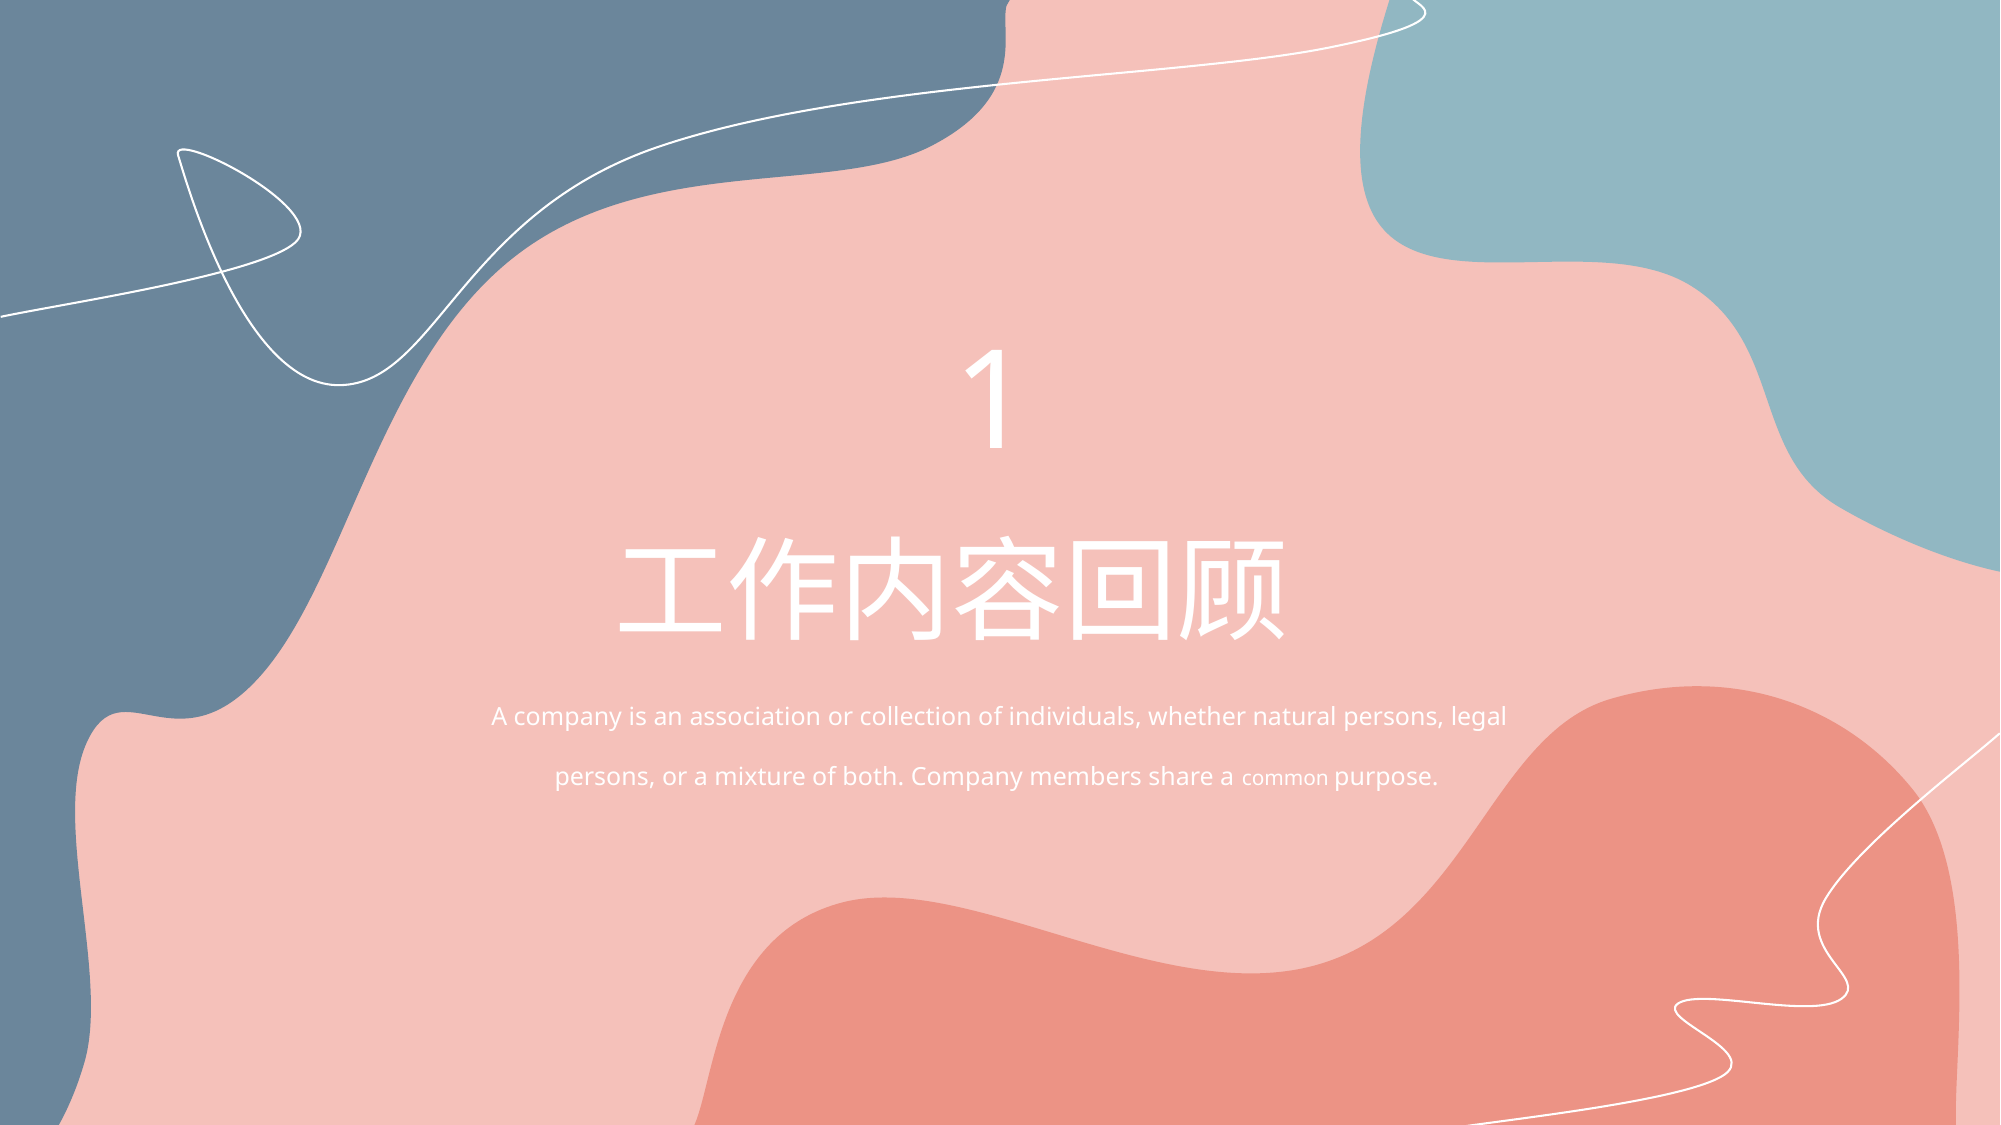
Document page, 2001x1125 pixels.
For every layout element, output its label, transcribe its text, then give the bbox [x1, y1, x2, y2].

text_box A company is an association or collection of individuals, whether natural persons, legal persons, or a mixture of both. Company members share a common purpose. [474, 662, 1526, 798]
text_box 1 [938, 303, 1061, 484]
text_box 工作内容回顾 [599, 511, 1400, 662]
